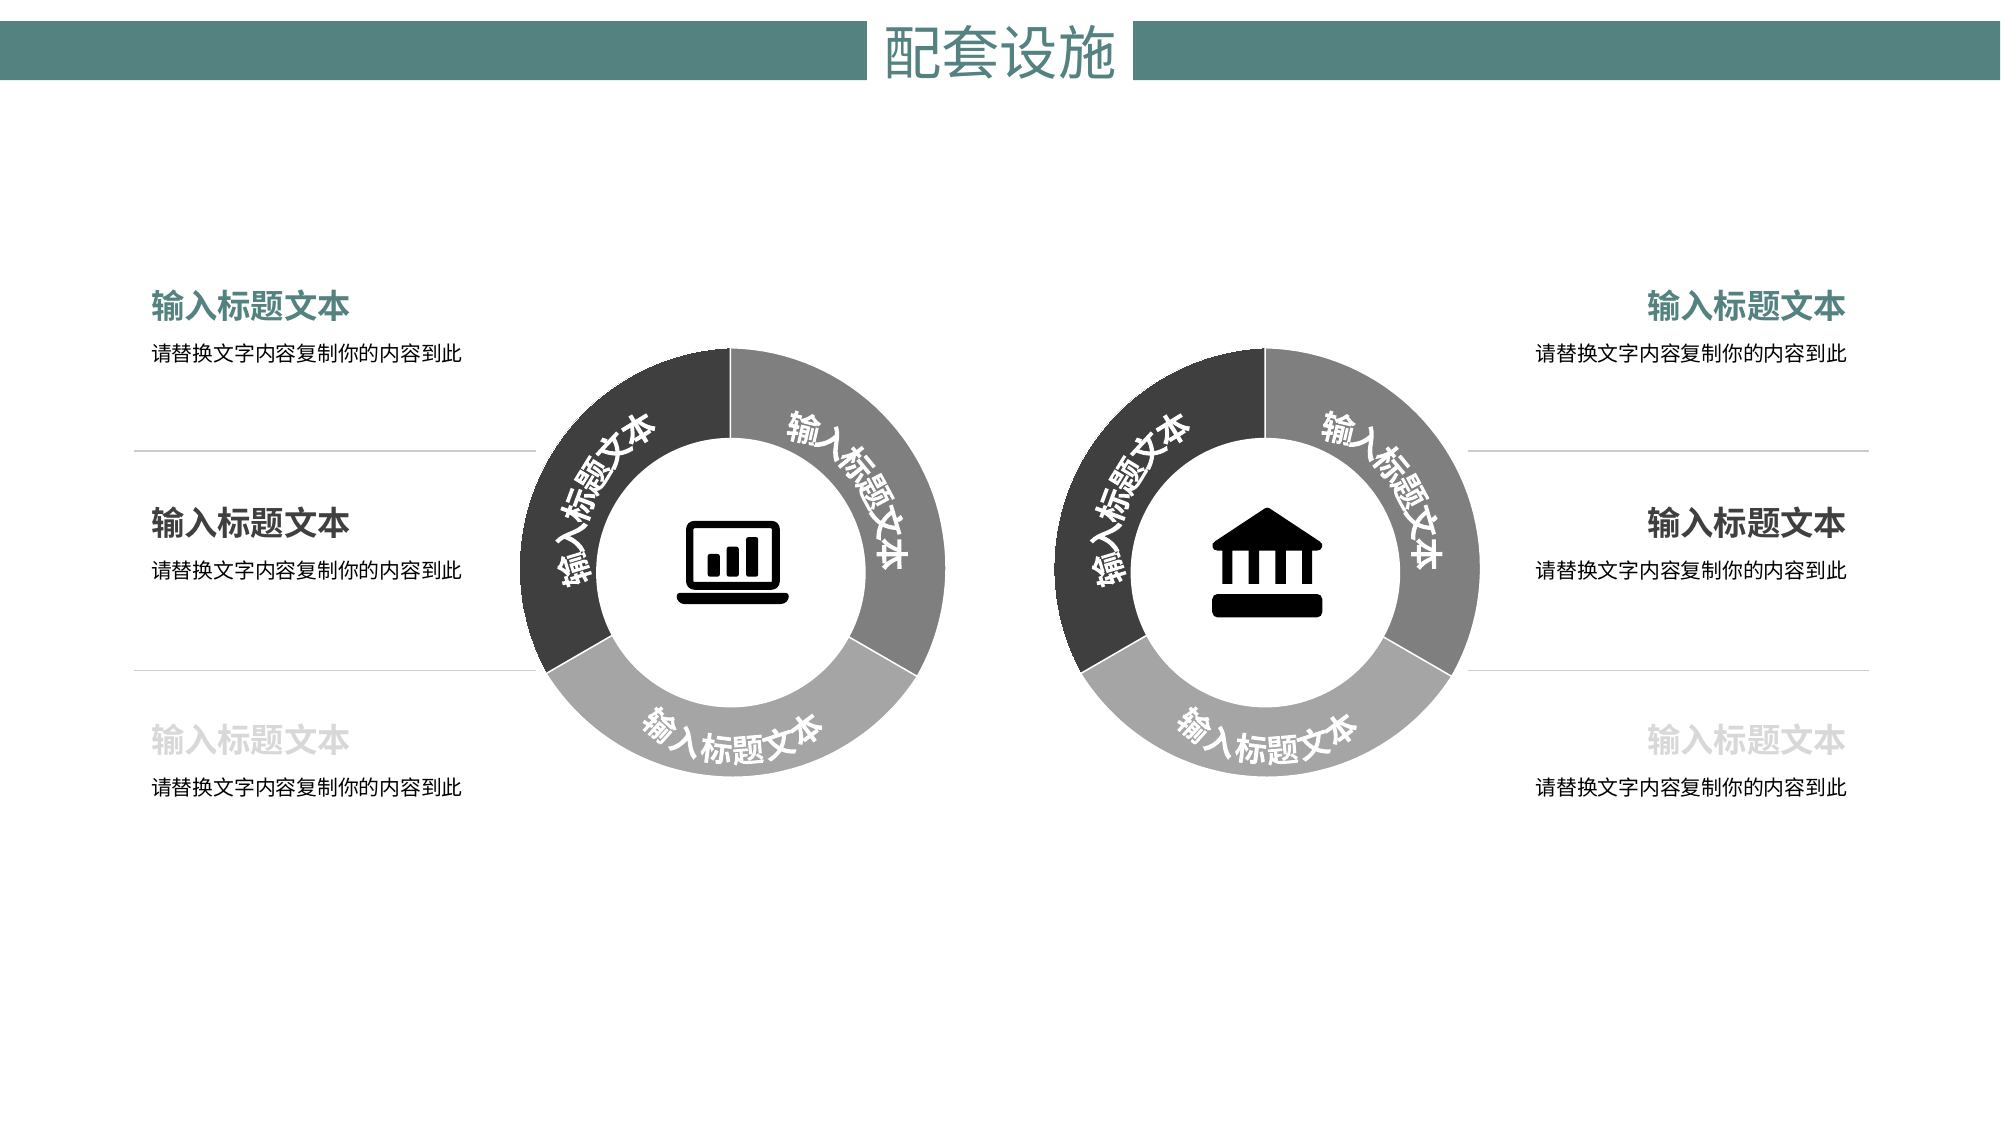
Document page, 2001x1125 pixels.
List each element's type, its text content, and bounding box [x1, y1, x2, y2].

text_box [1418, 284, 1870, 854]
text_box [580, 347, 946, 778]
title 配套设施 [867, 8, 1133, 95]
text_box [1053, 347, 1418, 778]
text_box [134, 284, 580, 854]
